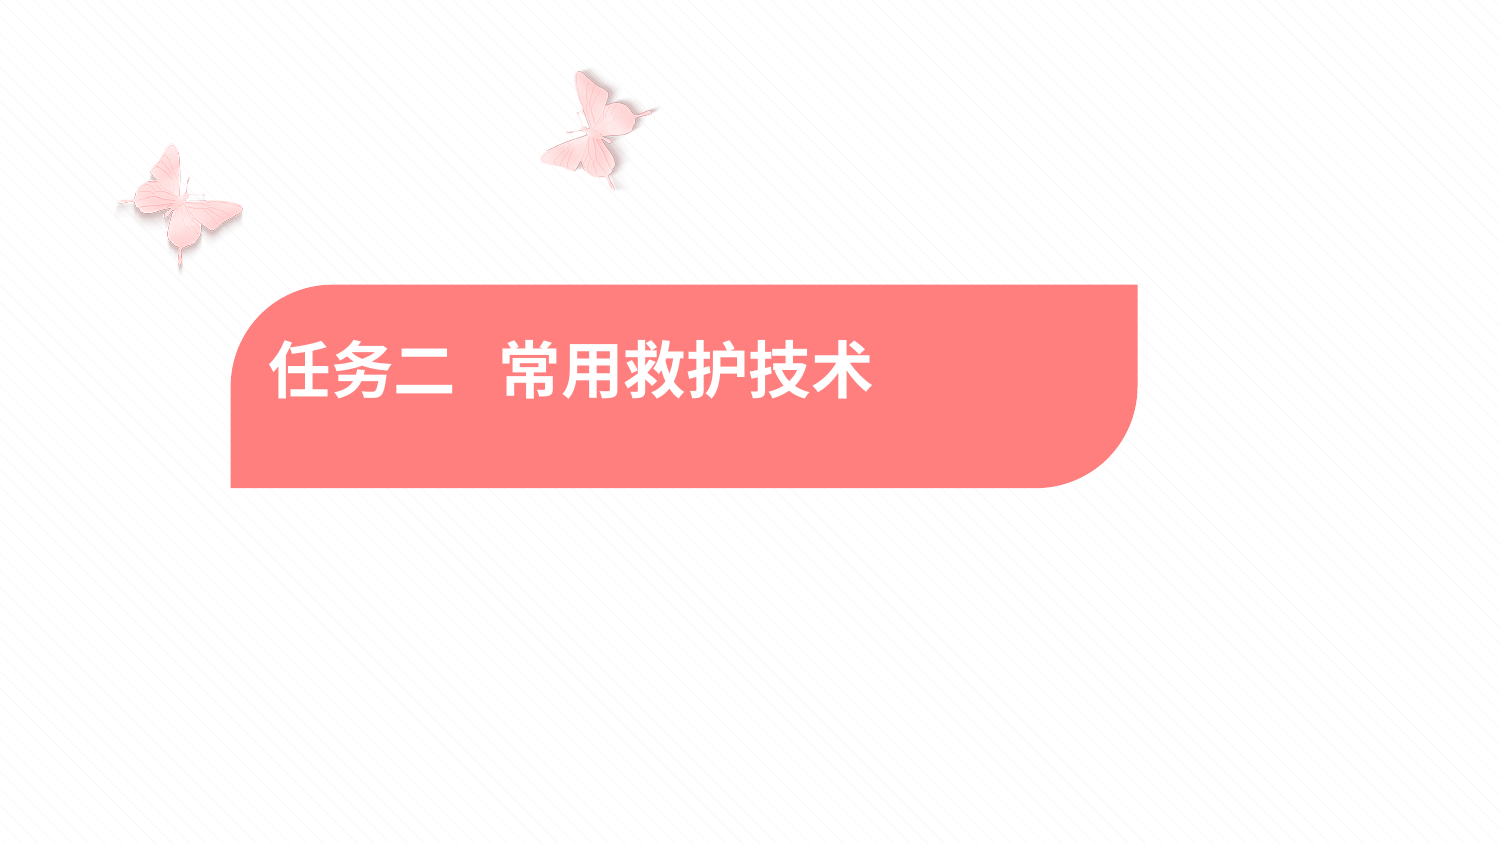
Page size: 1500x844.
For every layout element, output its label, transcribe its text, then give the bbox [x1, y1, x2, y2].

picture [109, 131, 271, 278]
text_box [229, 283, 1139, 490]
text_box 任务二 常用救护技术 [253, 323, 889, 414]
picture [496, 22, 687, 222]
